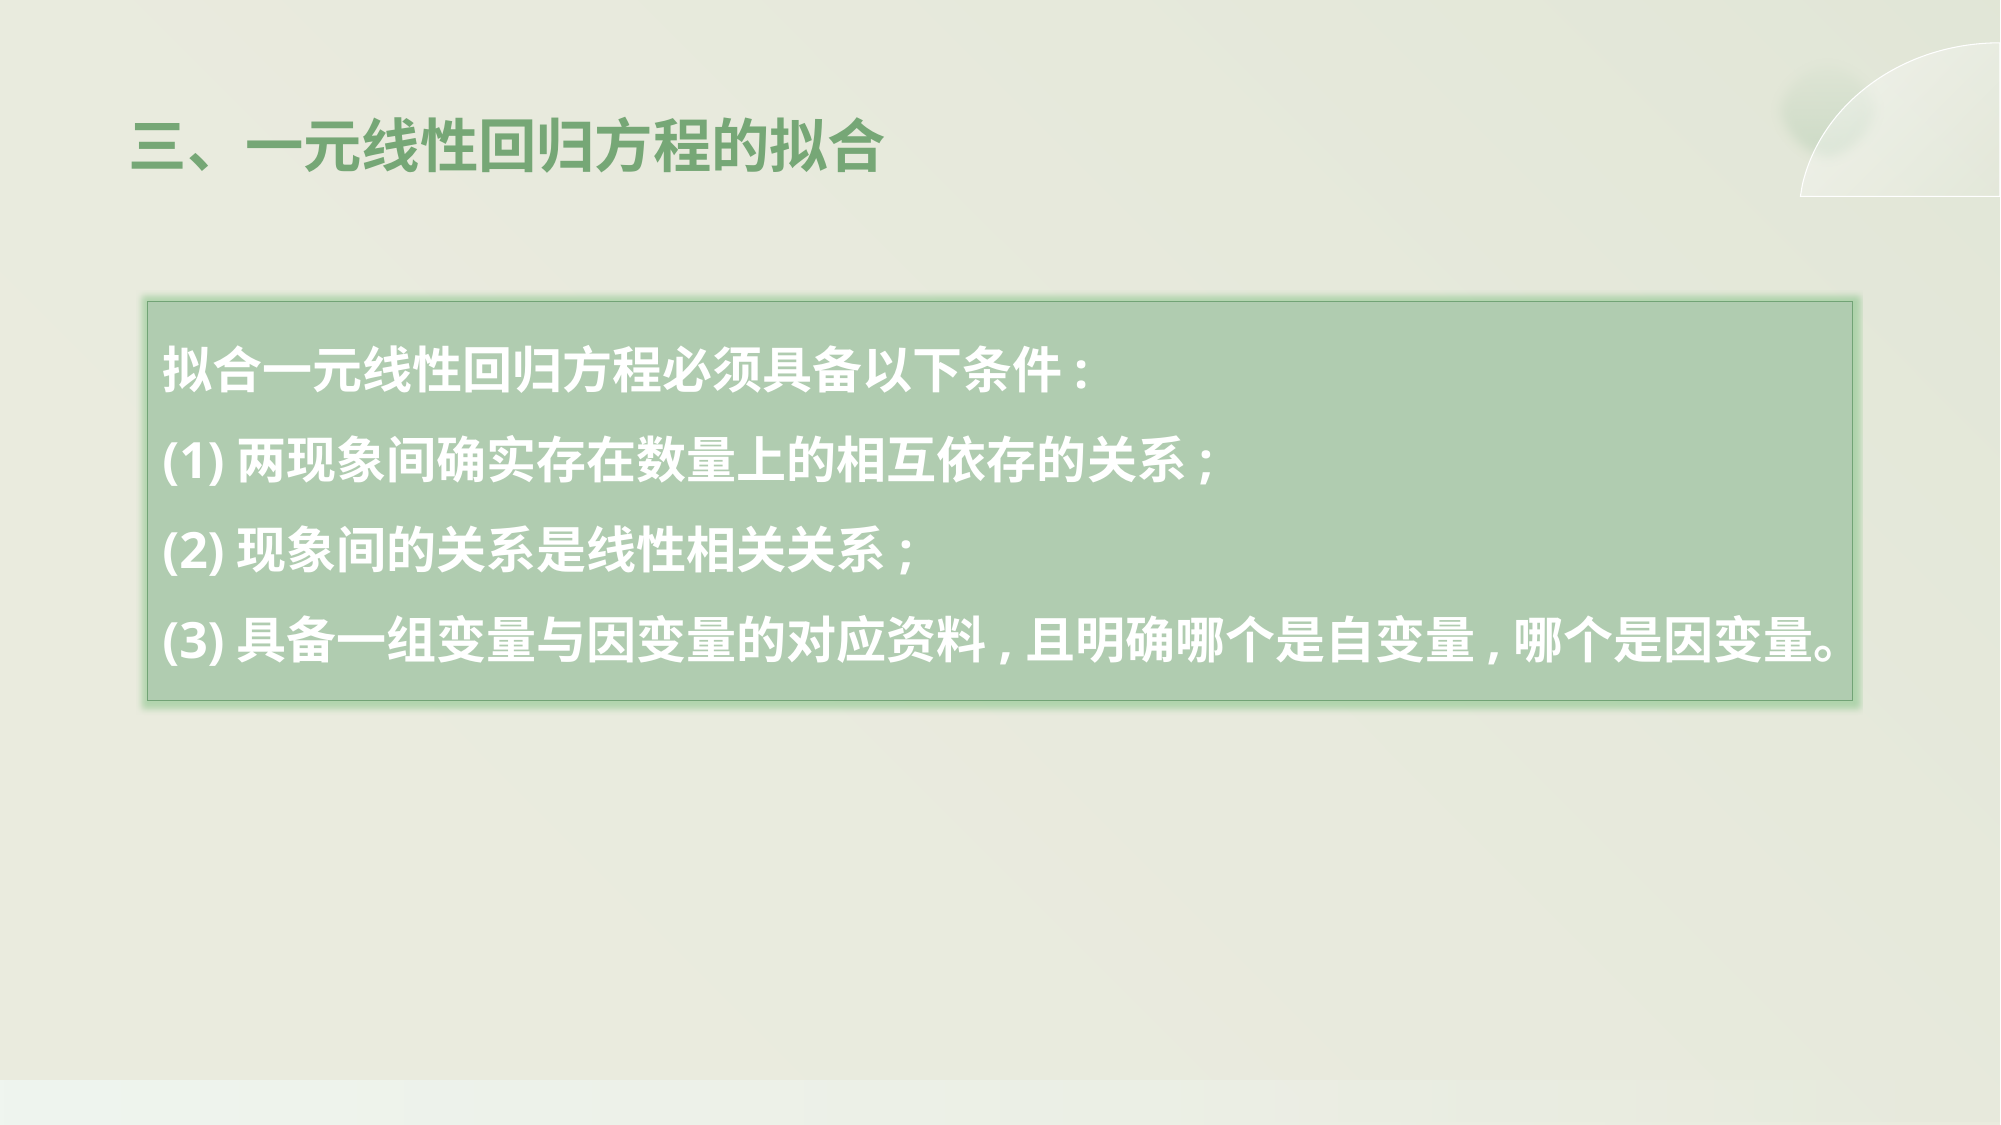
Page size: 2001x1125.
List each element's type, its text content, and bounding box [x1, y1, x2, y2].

text_box 拟合一元线性回归方程必须具备以下条件: (1)两现象间确实存在数量上的相互依存的关系; (2)现象间的关系是线性相关关系; (3)具备一组变量与因变量的对应资料,且明确哪个是自变量,哪个是因变量。 [147, 301, 1853, 701]
text_box 三、一元线性回归方程的拟合 [114, 73, 1079, 224]
